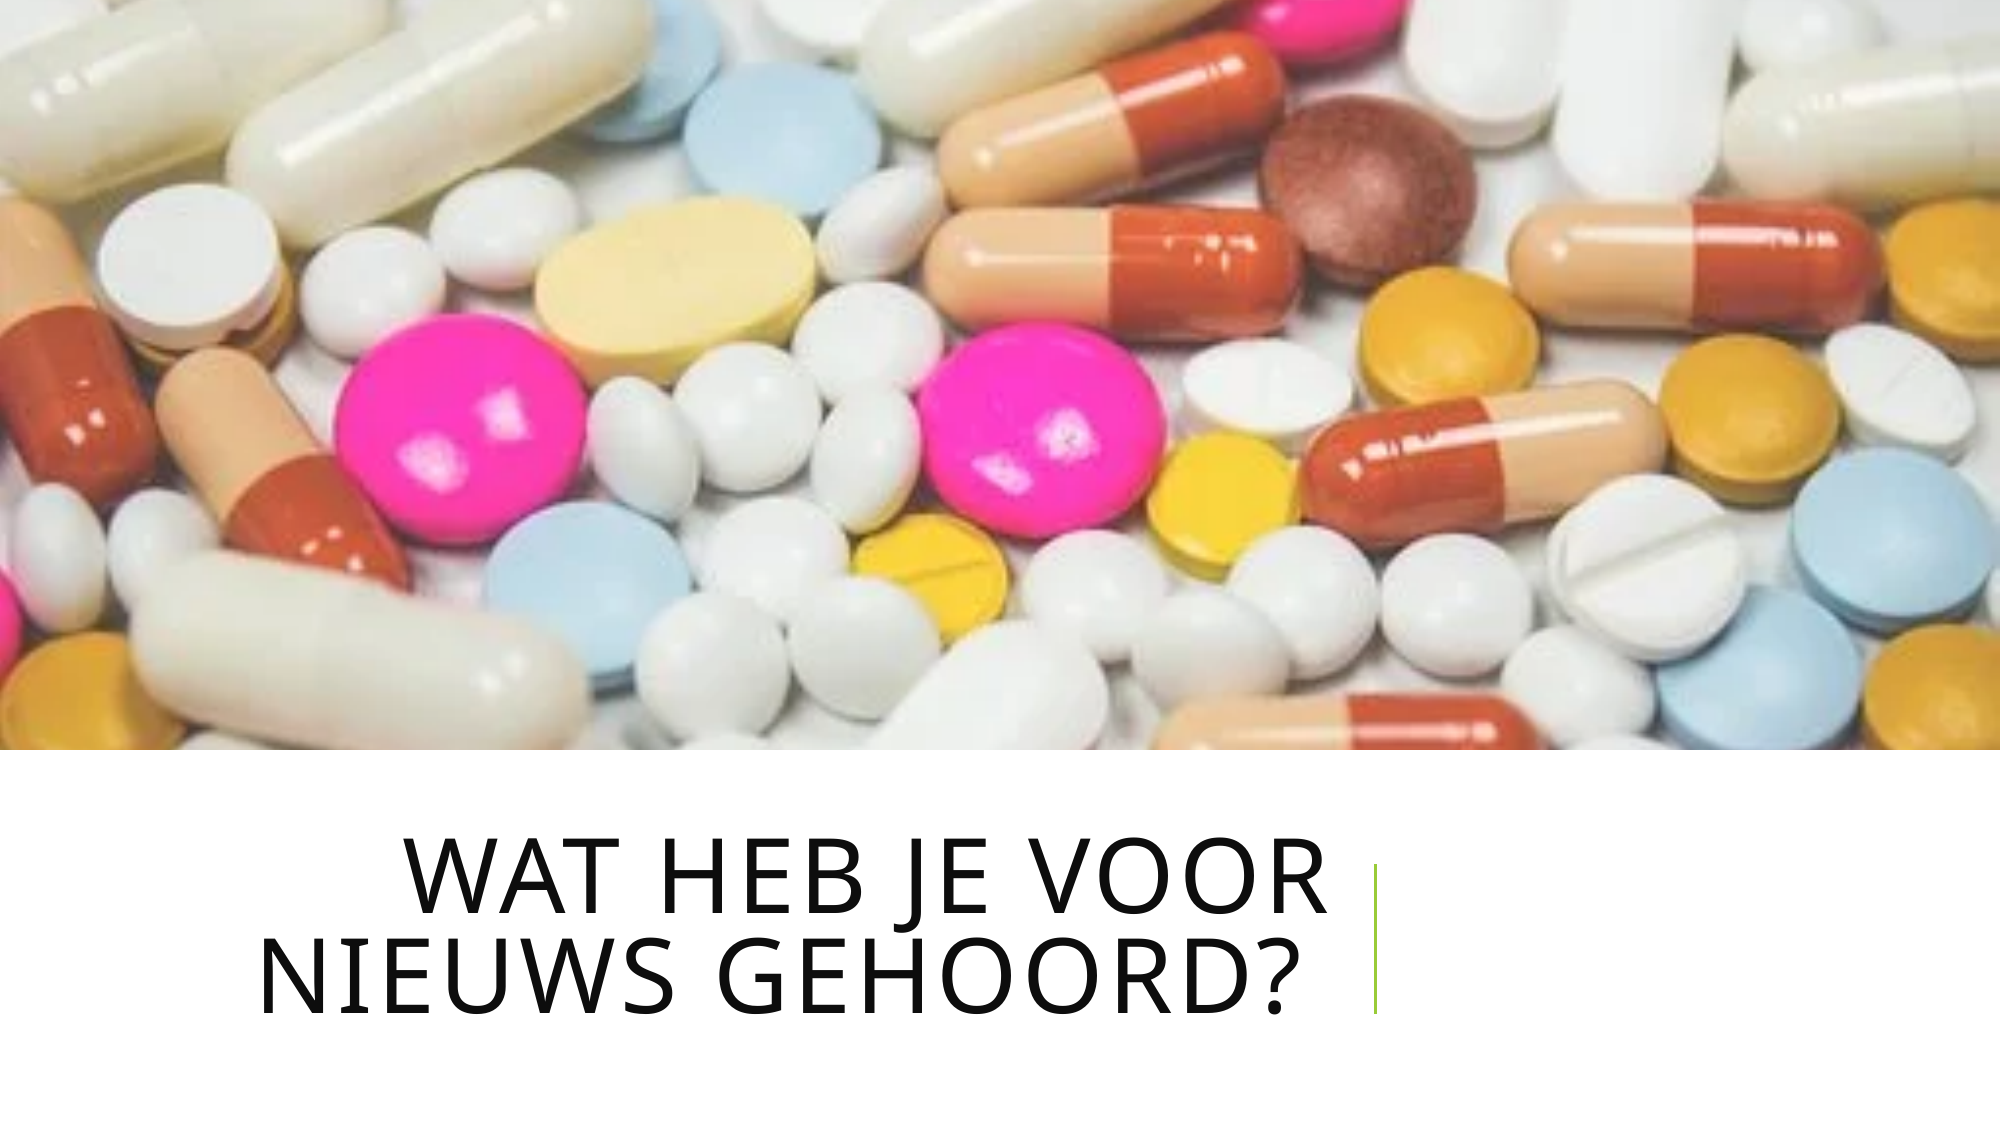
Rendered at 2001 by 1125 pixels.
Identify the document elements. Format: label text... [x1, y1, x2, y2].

title Wat heb je voor nieuws gehoord? [75, 813, 1350, 1054]
picture [0, 0, 2000, 751]
